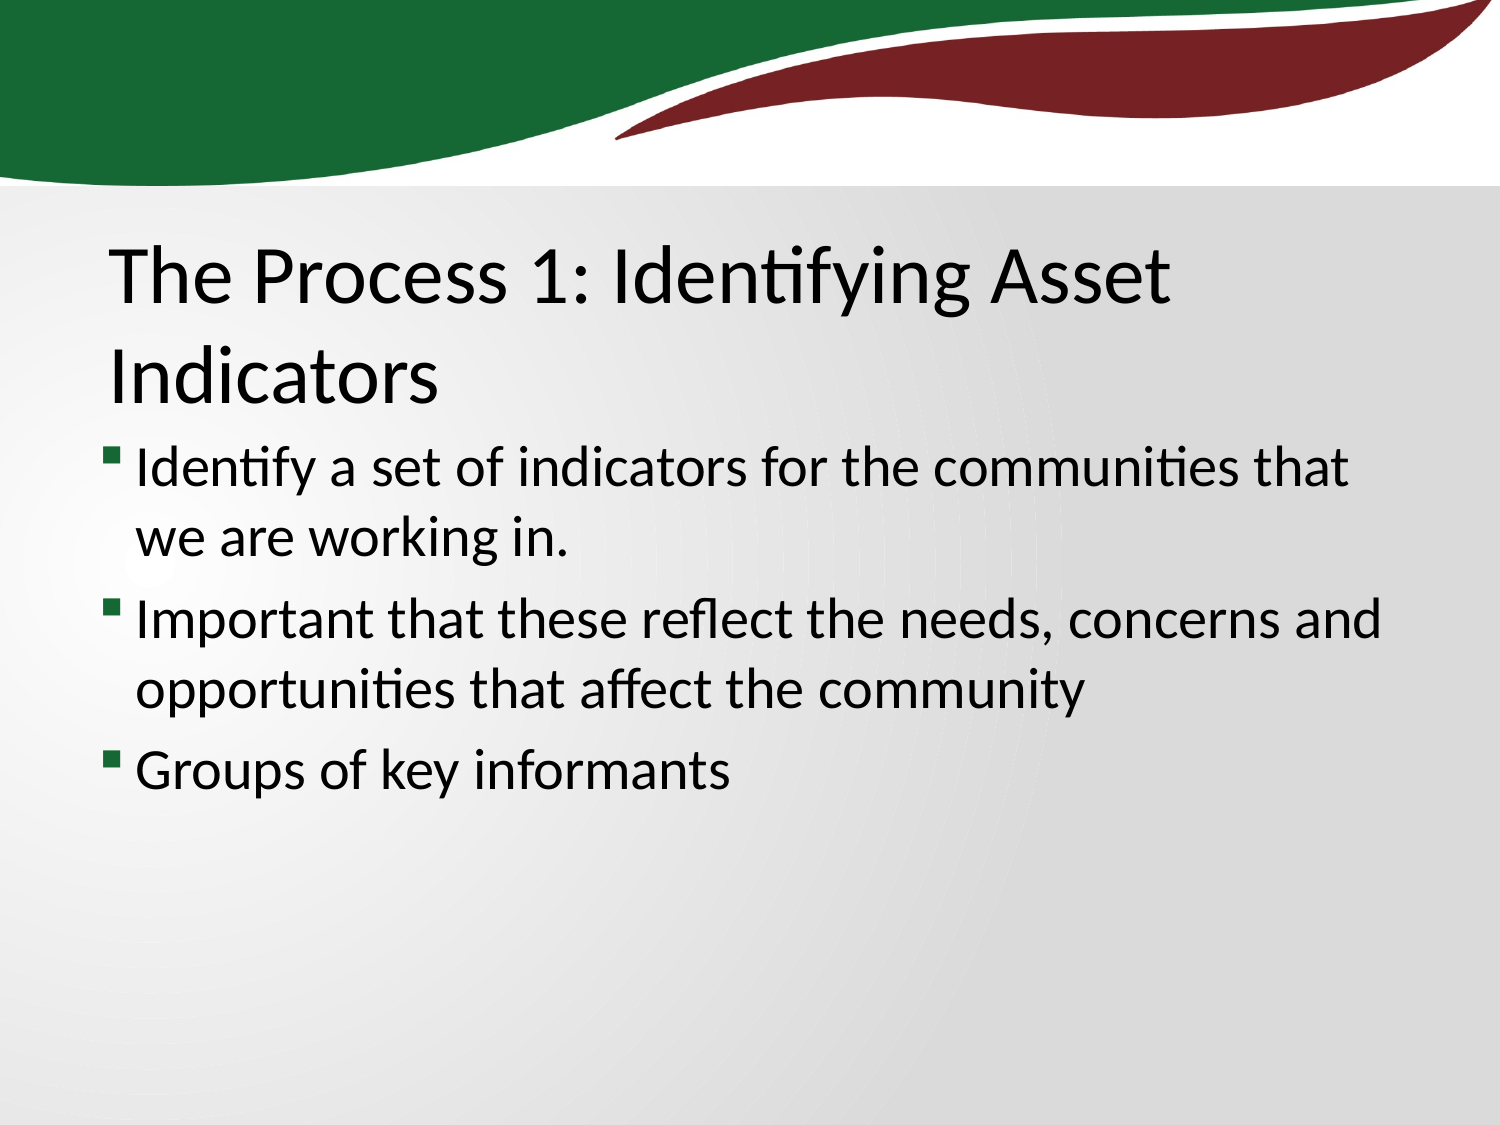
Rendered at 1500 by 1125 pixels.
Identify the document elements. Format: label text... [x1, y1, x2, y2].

text_box Identify a set of indicators for the communities that we are working in. Important that these reflect the needs, concerns and opportunities that affect the community Groups of key informants [64, 420, 1415, 922]
picture [0, 0, 1500, 186]
list The Process 1: Identifying Asset Indicators [75, 212, 1436, 400]
